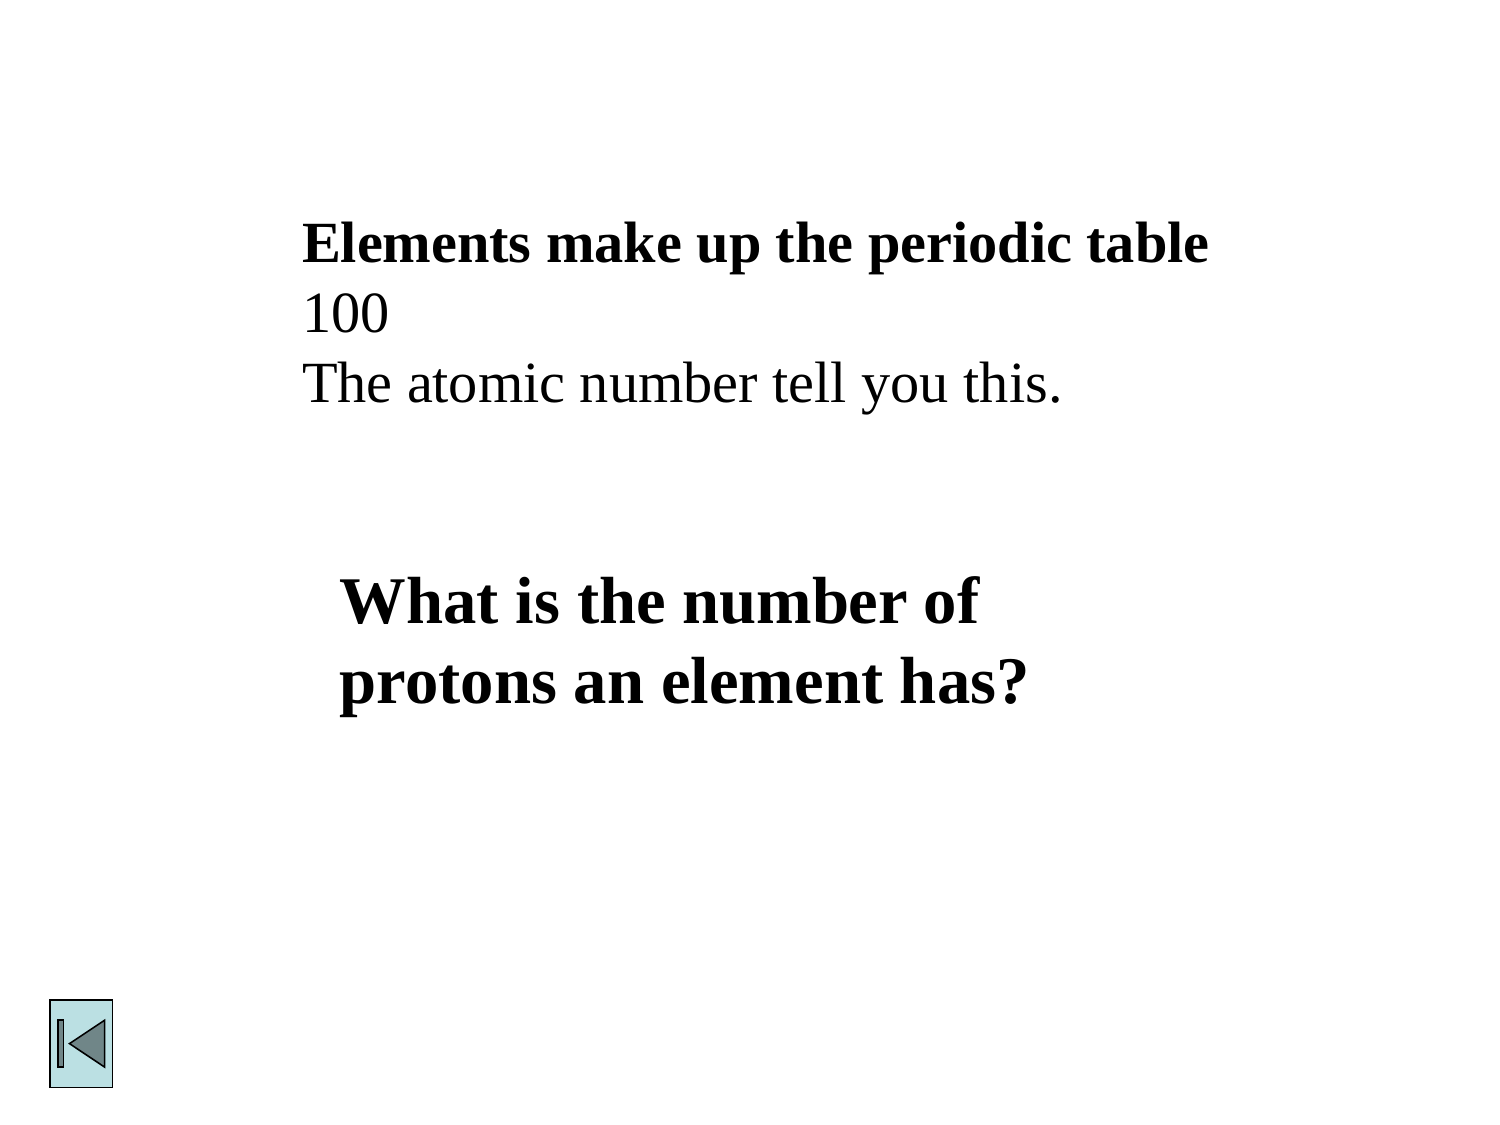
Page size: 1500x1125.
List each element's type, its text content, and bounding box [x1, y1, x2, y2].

text_box Elements make up the periodic table 100 The atomic number tell you this. [287, 196, 1250, 422]
text_box What is the number of protons an element has? [324, 549, 1113, 725]
